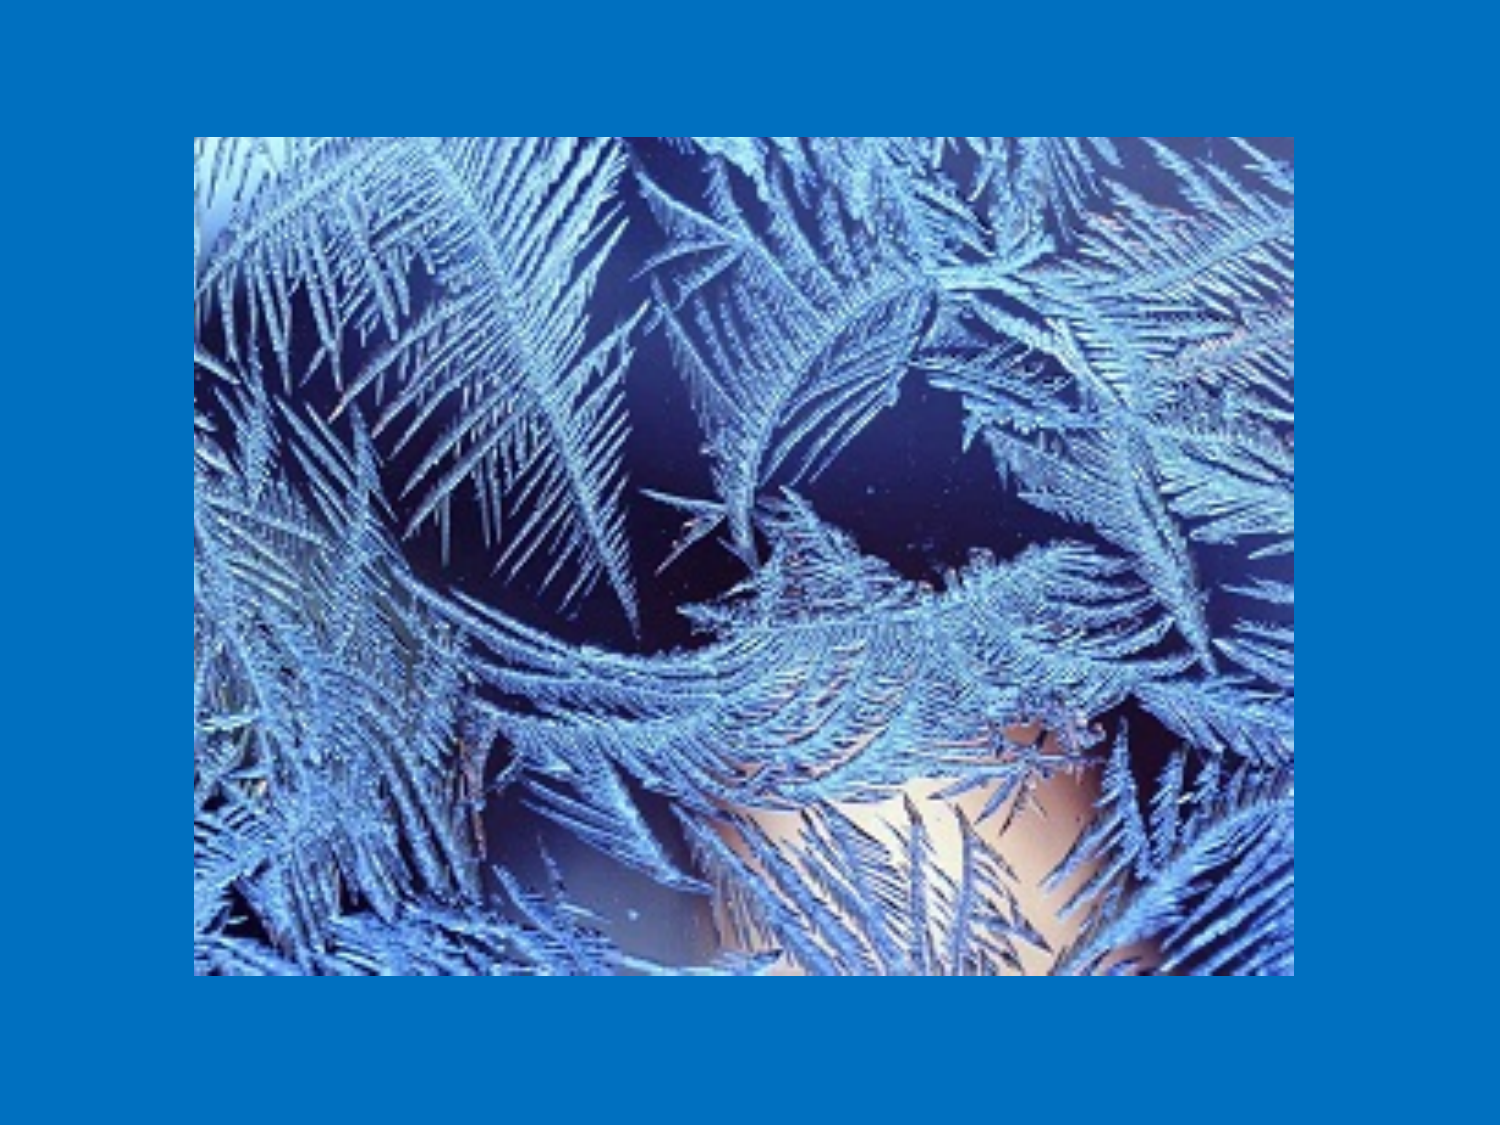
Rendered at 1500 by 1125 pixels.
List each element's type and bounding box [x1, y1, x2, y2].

picture [194, 136, 1294, 977]
